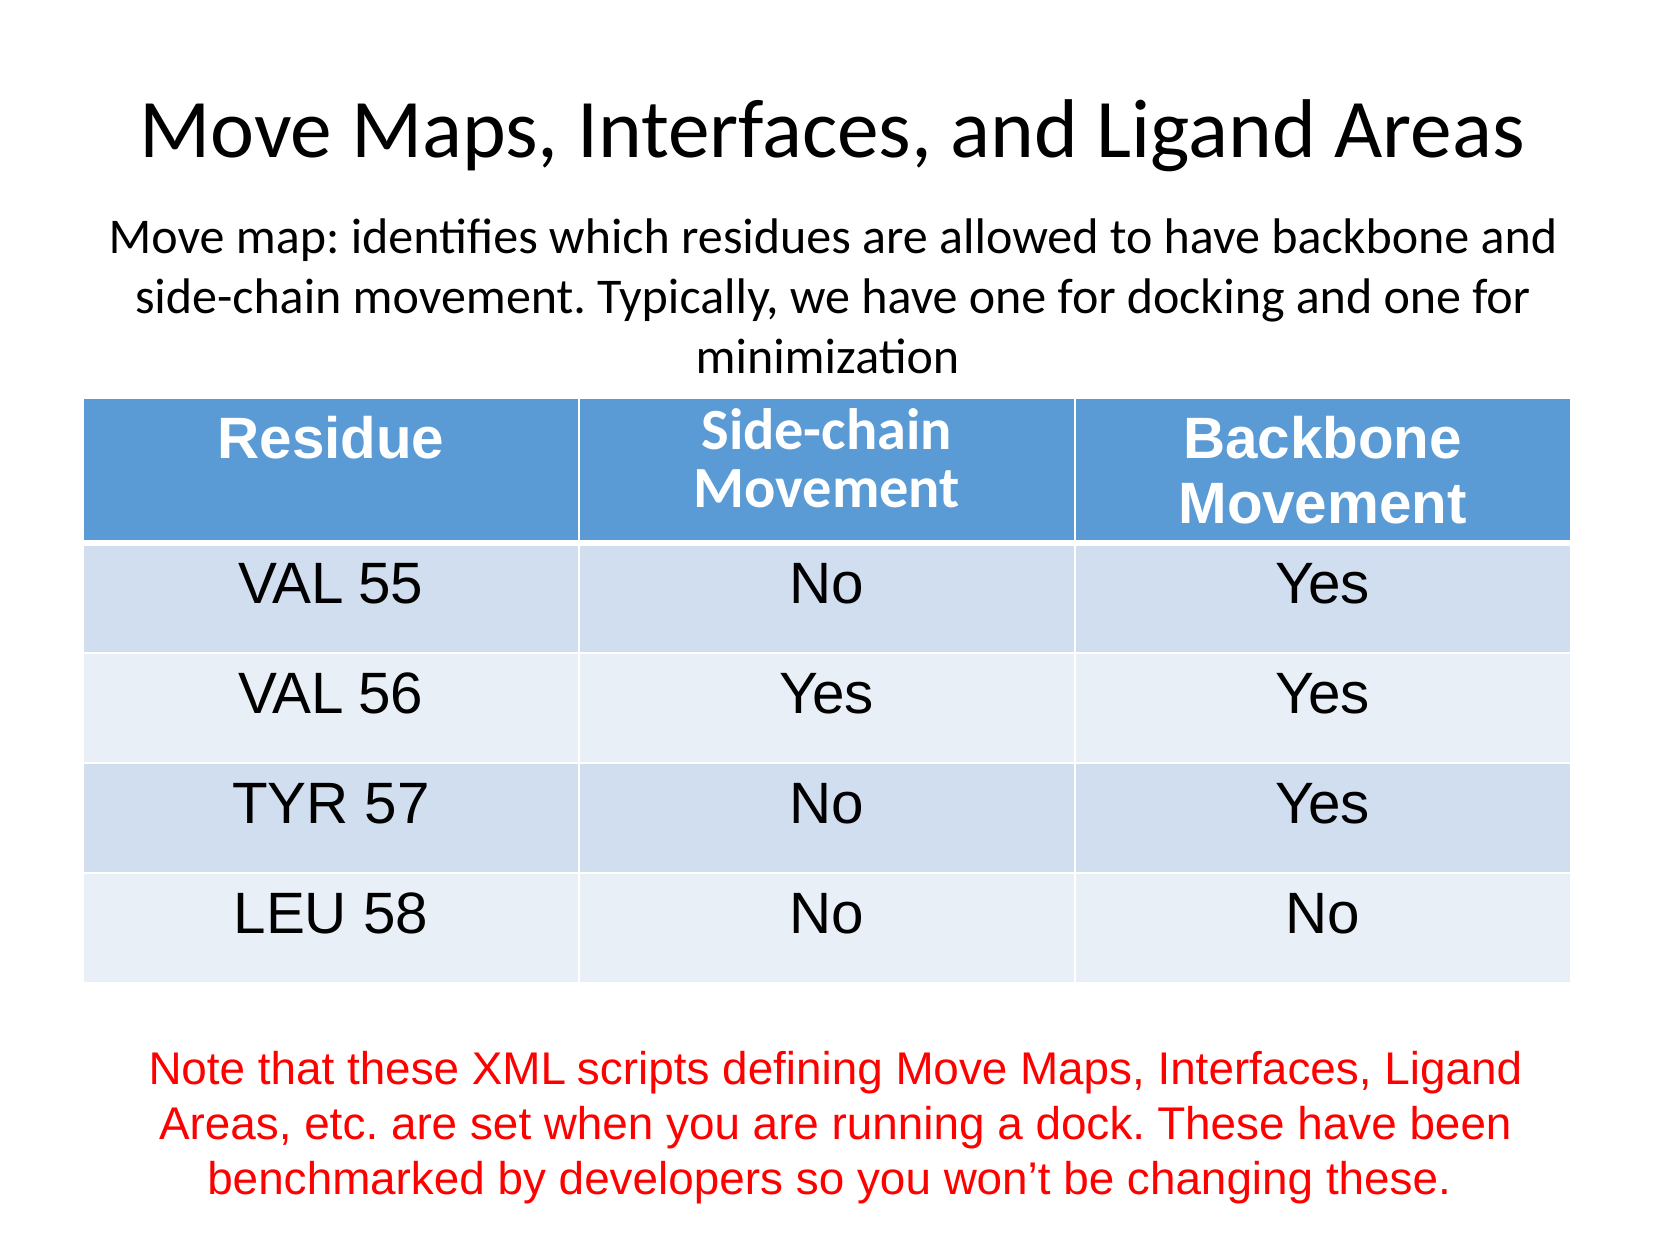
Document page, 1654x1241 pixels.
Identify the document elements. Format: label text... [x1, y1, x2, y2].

text_box Note that these XML scripts defining Move Maps, Interfaces, Ligand Areas, etc. are set when you are running a dock. These have been benchmarked by developers so you won’t be changing these. [92, 1023, 1580, 1204]
title Move Maps, Interfaces, and Ligand Areas [101, 41, 1565, 196]
table_cell No [1076, 874, 1570, 982]
table_cell No [580, 764, 1074, 872]
table_header Side-chain Movement [580, 399, 1074, 540]
table_header Backbone Movement [1076, 399, 1570, 540]
table_header Residue [84, 399, 578, 540]
text_box Move map: identifies which residues are allowed to have backbone and side-chain movement. Typically, we have one for docking and one for minimization [83, 196, 1583, 439]
table_cell Yes [1076, 764, 1570, 872]
table_cell No [580, 546, 1074, 652]
table_cell VAL 56 [84, 654, 578, 762]
table_cell No [580, 874, 1074, 982]
table_cell Yes [580, 654, 1074, 762]
table_cell VAL 55 [84, 546, 578, 652]
table_cell TYR 57 [84, 764, 578, 872]
table_cell LEU 58 [84, 874, 578, 982]
table_cell Yes [1076, 654, 1570, 762]
table_cell Yes [1076, 546, 1570, 652]
